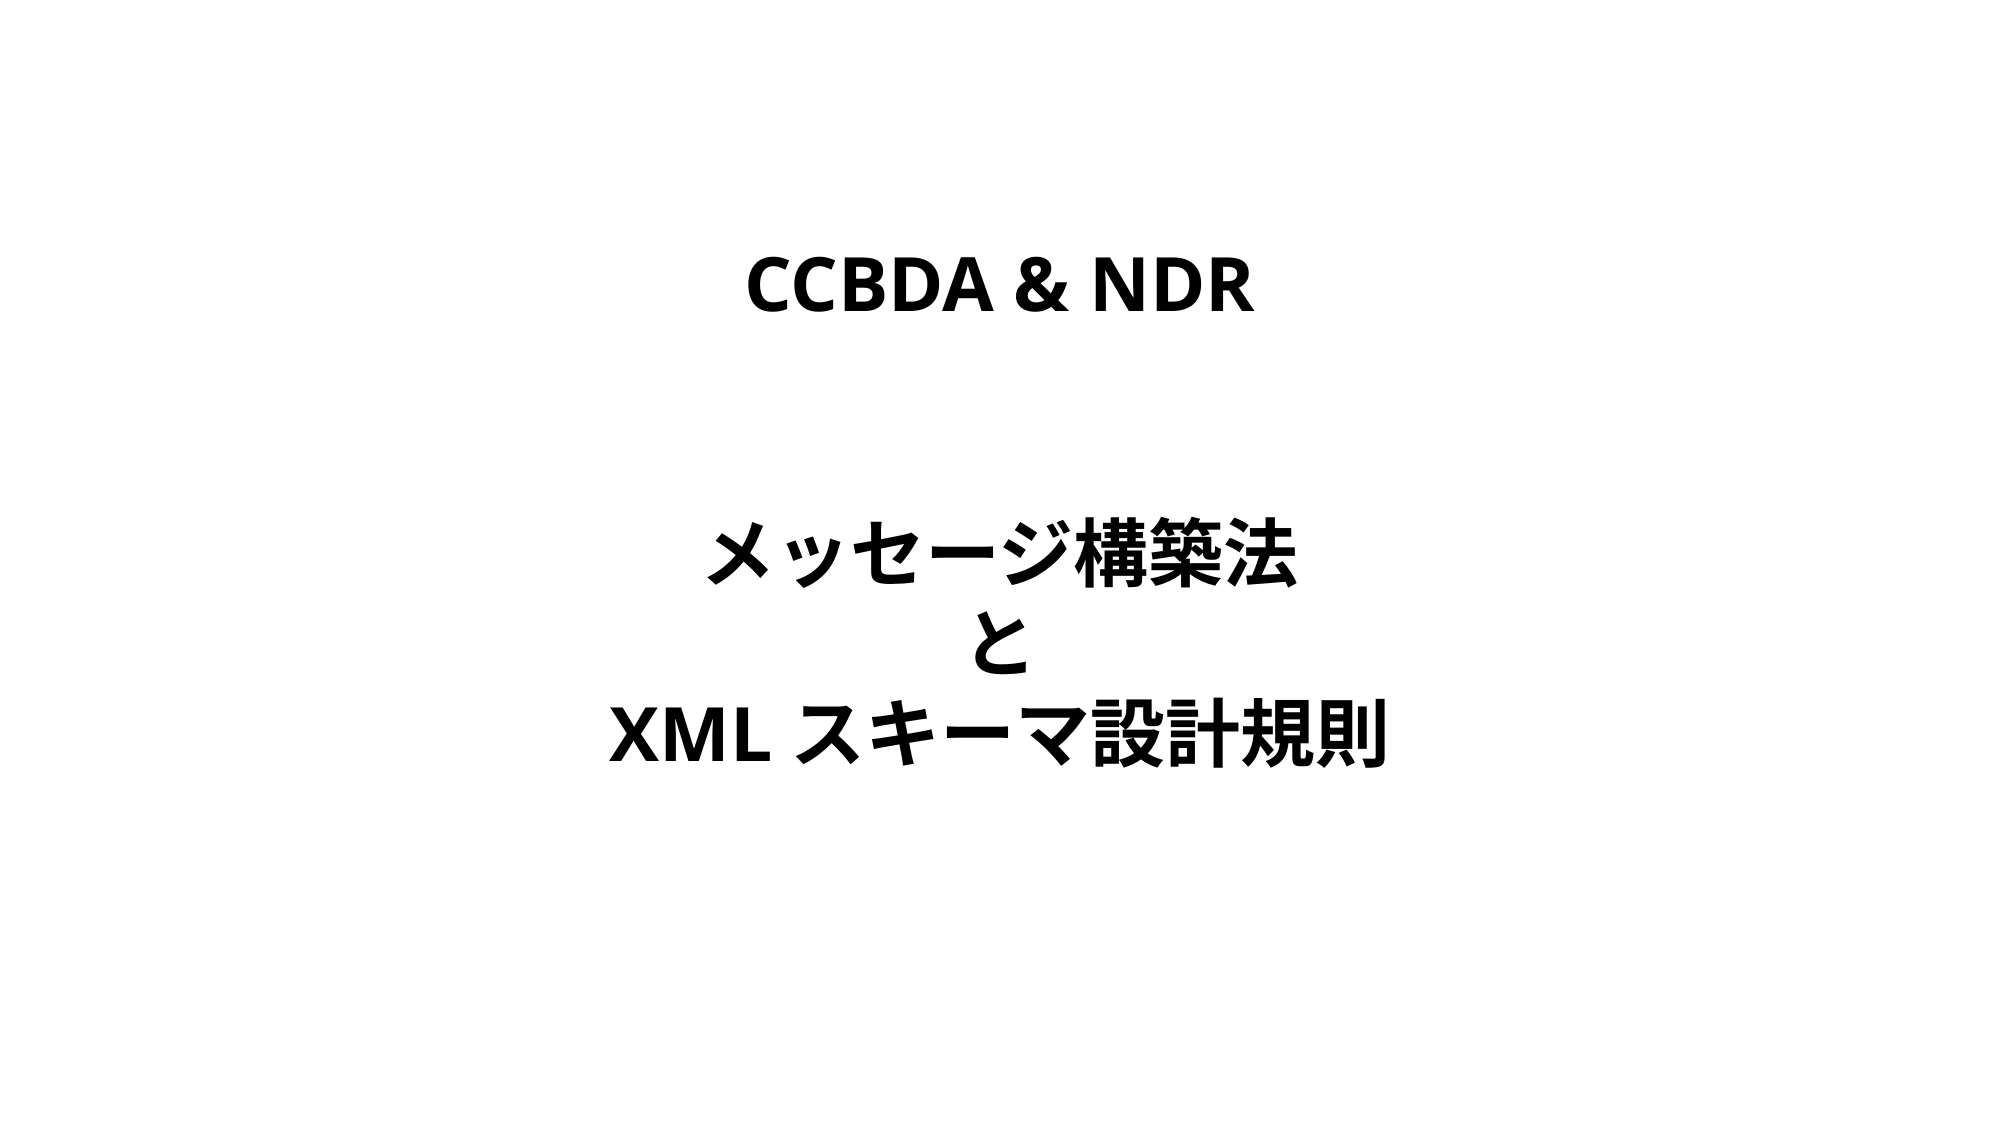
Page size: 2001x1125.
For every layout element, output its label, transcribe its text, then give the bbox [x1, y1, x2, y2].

text_box CCBDA & NDR メッセージ構築法 と XMLスキーマ設計規則 [297, 228, 1702, 784]
